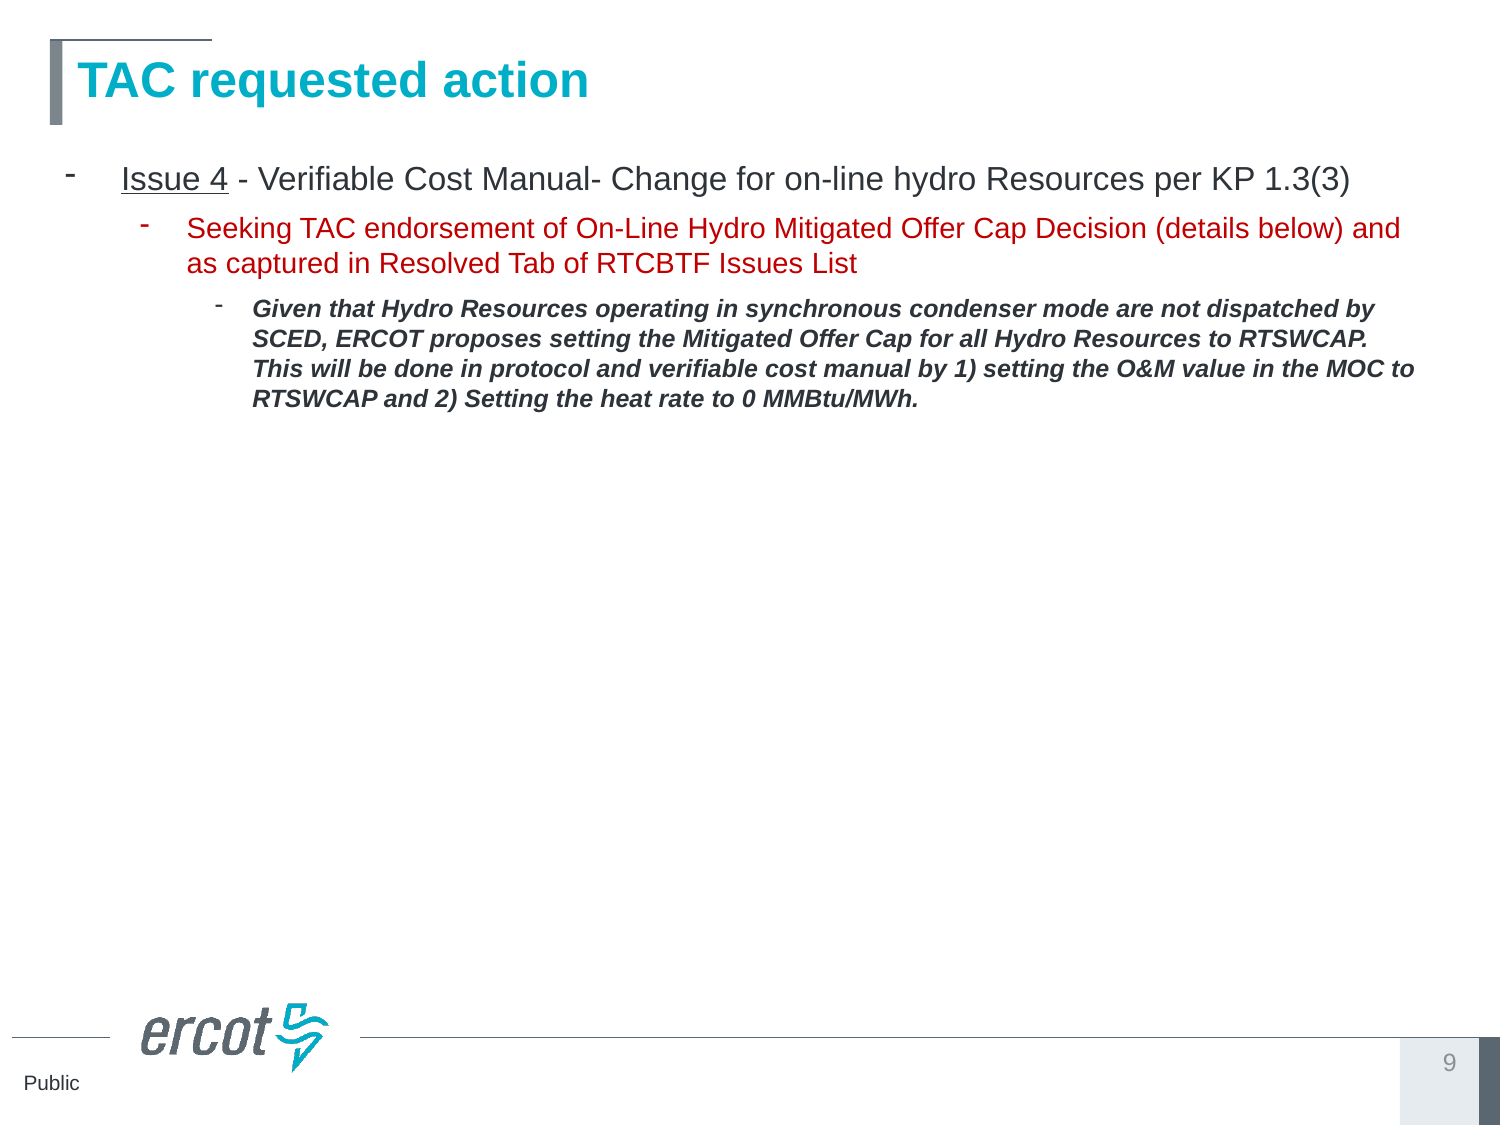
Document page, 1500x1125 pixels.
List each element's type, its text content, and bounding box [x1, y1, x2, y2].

title TAC requested action [62, 39, 1450, 134]
picture [137, 999, 332, 1075]
list Issue 4 - Verifiable Cost Manual- Change for on-line hydro Resources per KP 1.3(3) Seeking TAC endorsement of On-Line Hydro Mitigated Offer Cap Decision (details below) and as captured in Resolved Tab of RTCBTF Issues List Given that Hydro Resources operating in synchronous condenser mode are not dispatched by SCED, ERCOT proposes setting the Mitigated Offer Cap for all Hydro Resources to RTSWCAP. This will be done in protocol and verifiable cost manual by 1) setting the O&M value in the MOC to RTSWCAP and 2) Setting the heat rate to 0 MMBtu/MWh. [50, 149, 1450, 950]
